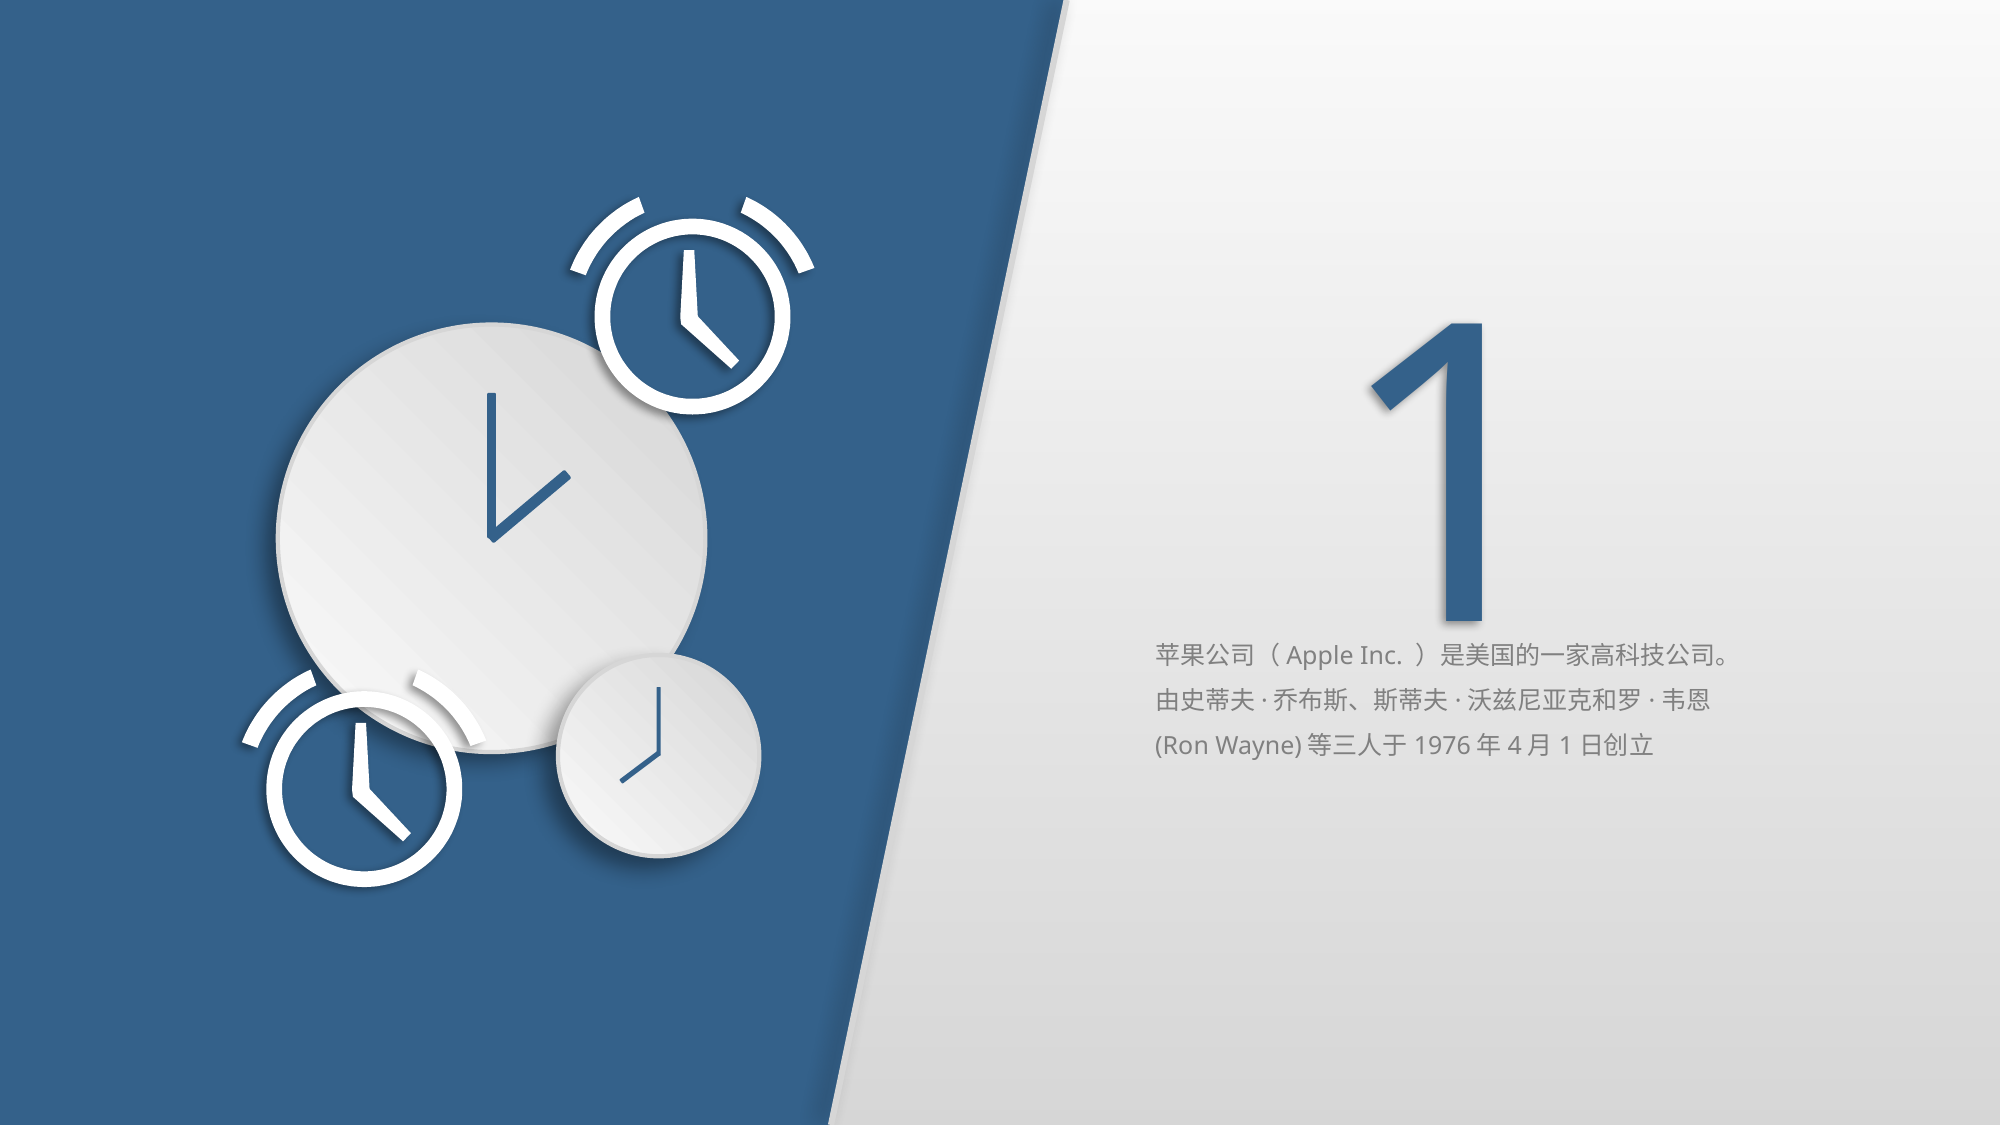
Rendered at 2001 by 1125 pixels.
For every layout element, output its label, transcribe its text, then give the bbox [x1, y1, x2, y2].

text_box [277, 324, 706, 753]
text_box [0, 0, 1067, 1125]
text_box 苹果公司（Apple Inc. ）是美国的一家高科技公司。由史蒂夫·乔布斯、斯蒂夫·沃兹尼亚克和罗·韦恩(Ron Wayne)等三人于1976年4月1日创立 [1140, 617, 1768, 767]
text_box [557, 654, 760, 857]
text_box 1 [1319, 197, 1589, 617]
